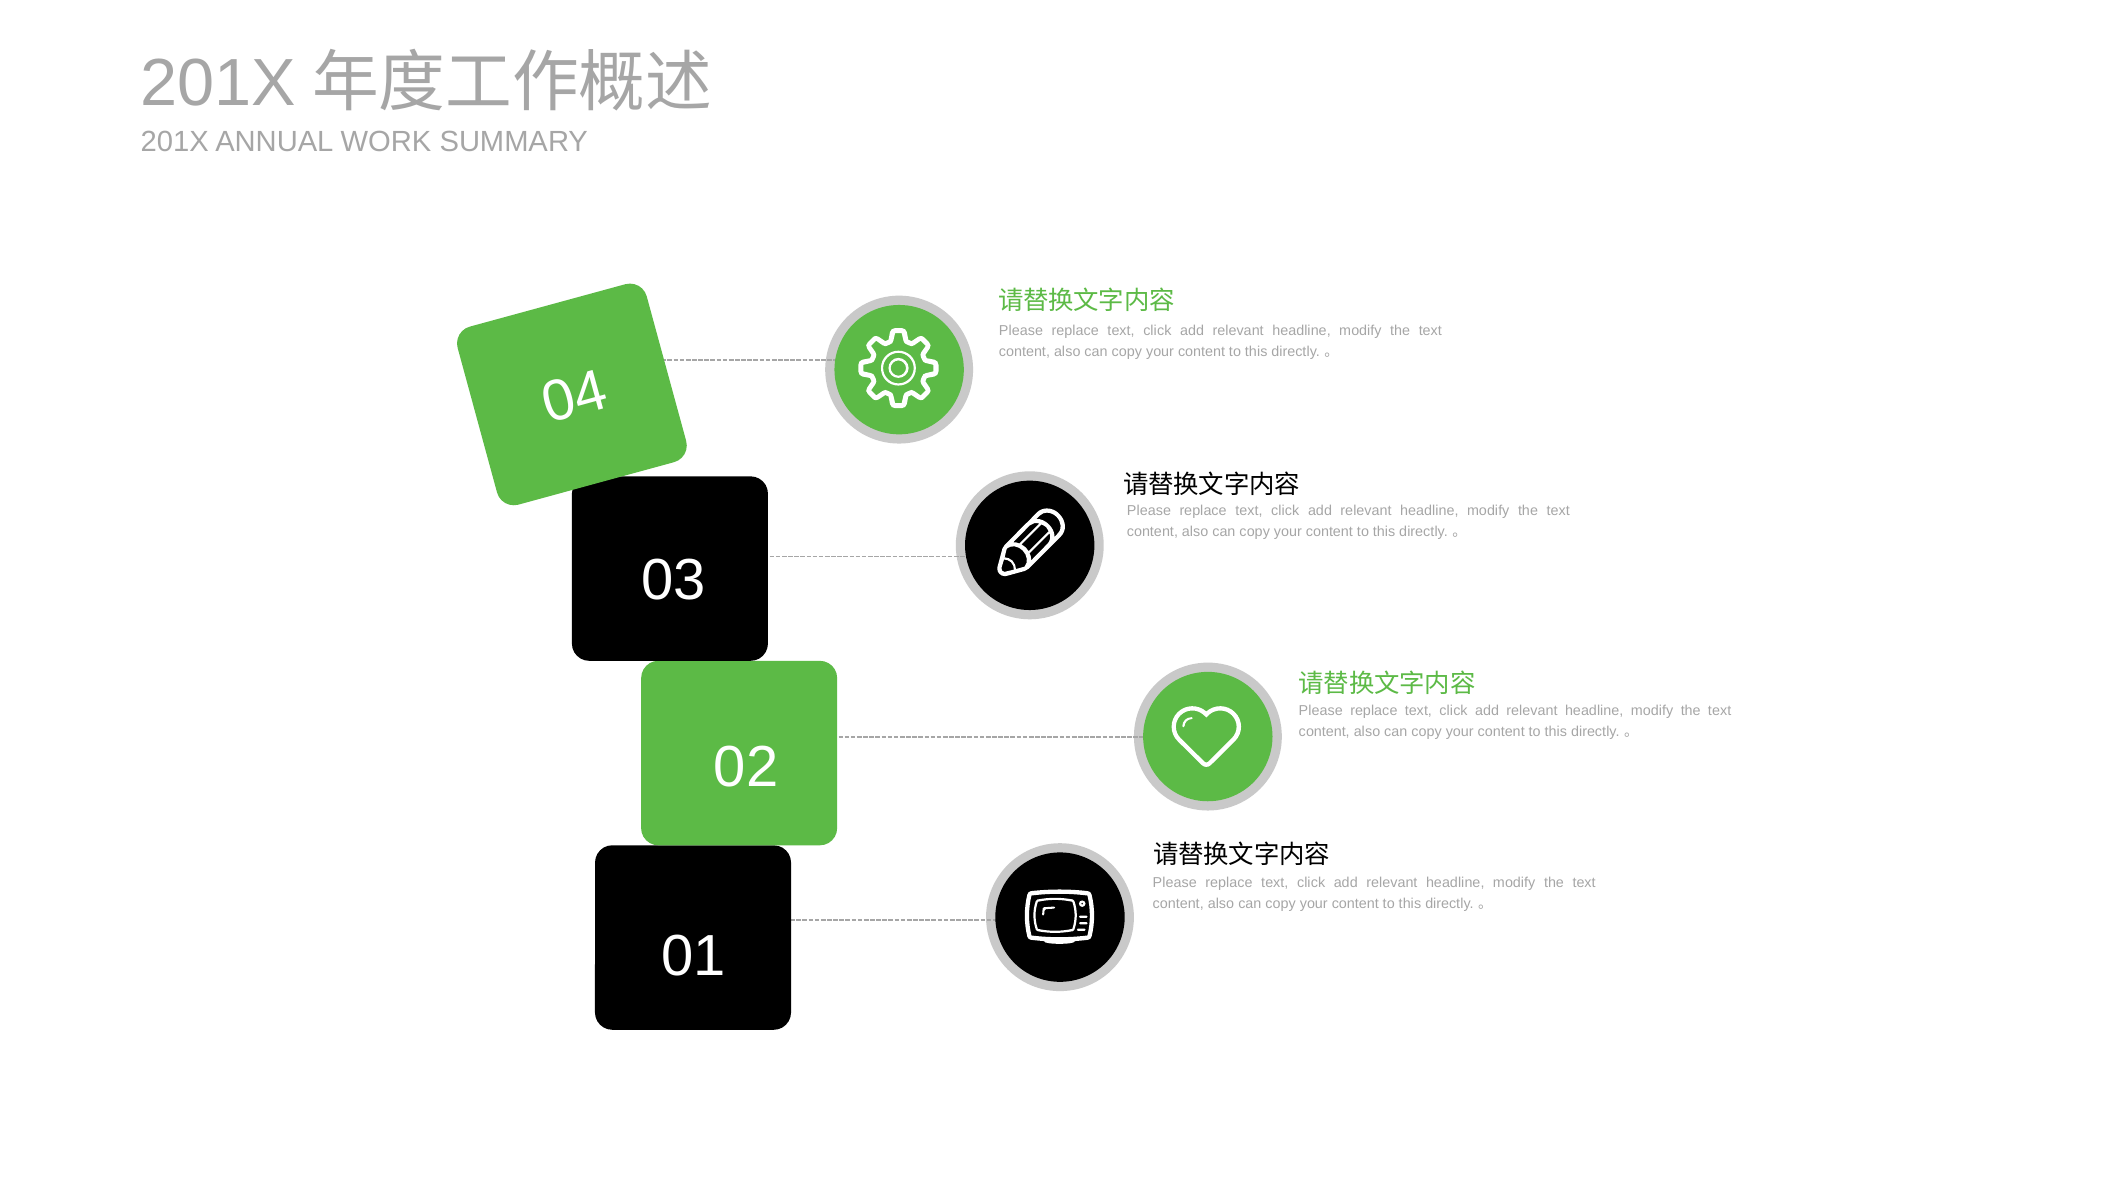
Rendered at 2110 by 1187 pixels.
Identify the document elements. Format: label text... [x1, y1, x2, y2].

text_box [1169, 704, 1244, 768]
text_box 请替换文字内容 [1123, 461, 1414, 499]
text_box Please replace text, click add relevant headline, modify the text content, also can copy your content to this directly.。 [1126, 497, 1571, 540]
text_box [986, 843, 1134, 992]
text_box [595, 845, 792, 1030]
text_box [473, 302, 670, 487]
text_box Please replace text, click add relevant headline, modify the text content, also can copy your content to this directly.。 [1152, 870, 1597, 912]
text_box 请替换文字内容 [1298, 660, 1589, 697]
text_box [825, 295, 974, 444]
text_box 请替换文字内容 [1153, 831, 1444, 869]
text_box 201X年度工作概述 [140, 38, 789, 119]
text_box 请替换文字内容 [998, 278, 1289, 316]
text_box 201X ANNUAL WORK SUMMARY [140, 122, 602, 158]
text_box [955, 471, 1104, 620]
text_box Please replace text, click add relevant headline, modify the text content, also can copy your content to this directly.。 [1298, 697, 1733, 740]
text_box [641, 660, 838, 846]
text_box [1023, 889, 1095, 944]
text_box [571, 476, 768, 661]
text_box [858, 328, 939, 409]
text_box Please replace text, click add relevant headline, modify the text content, also can copy your content to this directly.。 [998, 317, 1444, 360]
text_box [1133, 662, 1282, 811]
